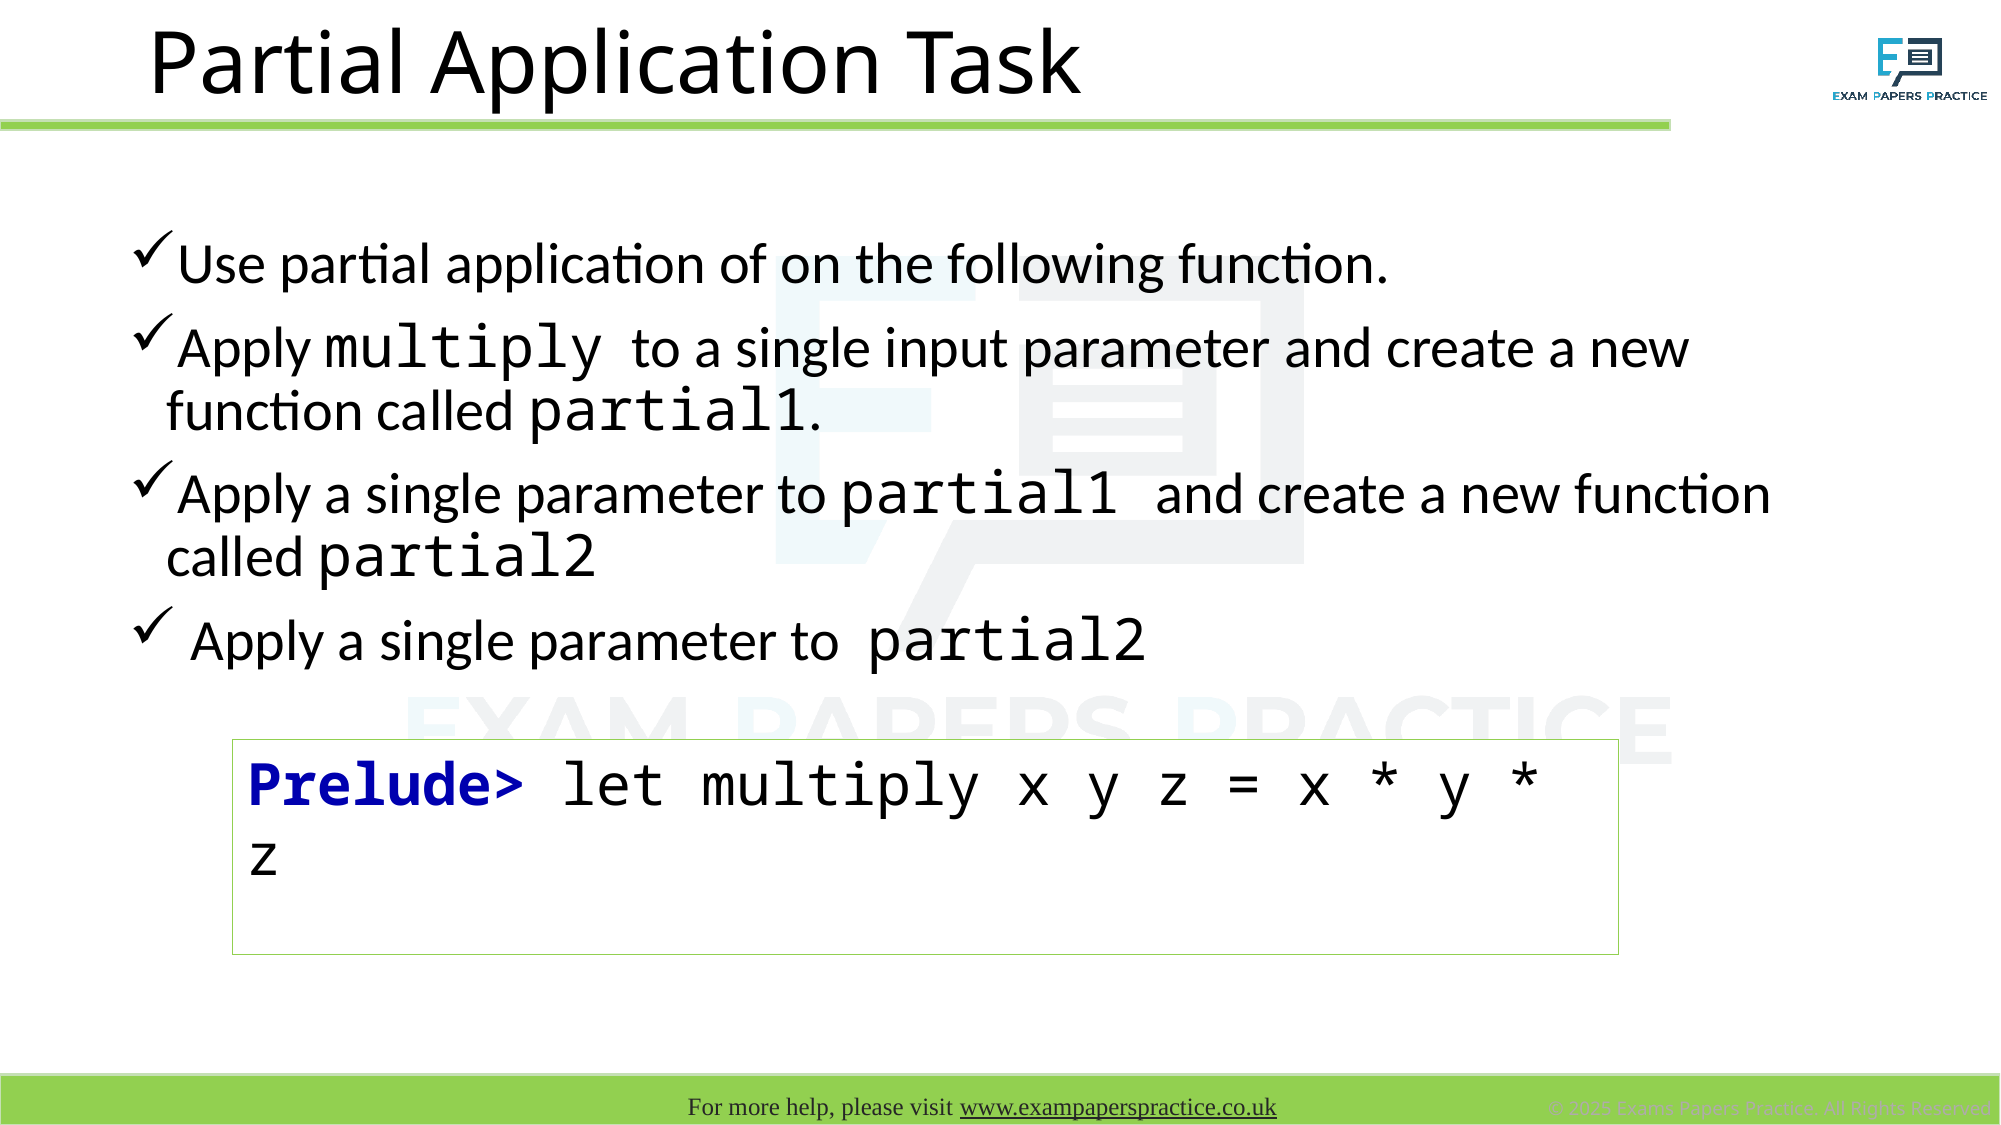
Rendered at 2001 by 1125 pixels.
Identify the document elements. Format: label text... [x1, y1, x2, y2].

list Use partial application of on the following function. Apply multiply to a single input parameter and create a new function called partial1. Apply a single parameter to partial1 and create a new function called partial2 Apply a single parameter to partial2 [114, 225, 1839, 940]
title Partial Application Task [132, 11, 1858, 121]
text_box Prelude> let multiply x y z = x * y * z [232, 739, 1619, 955]
